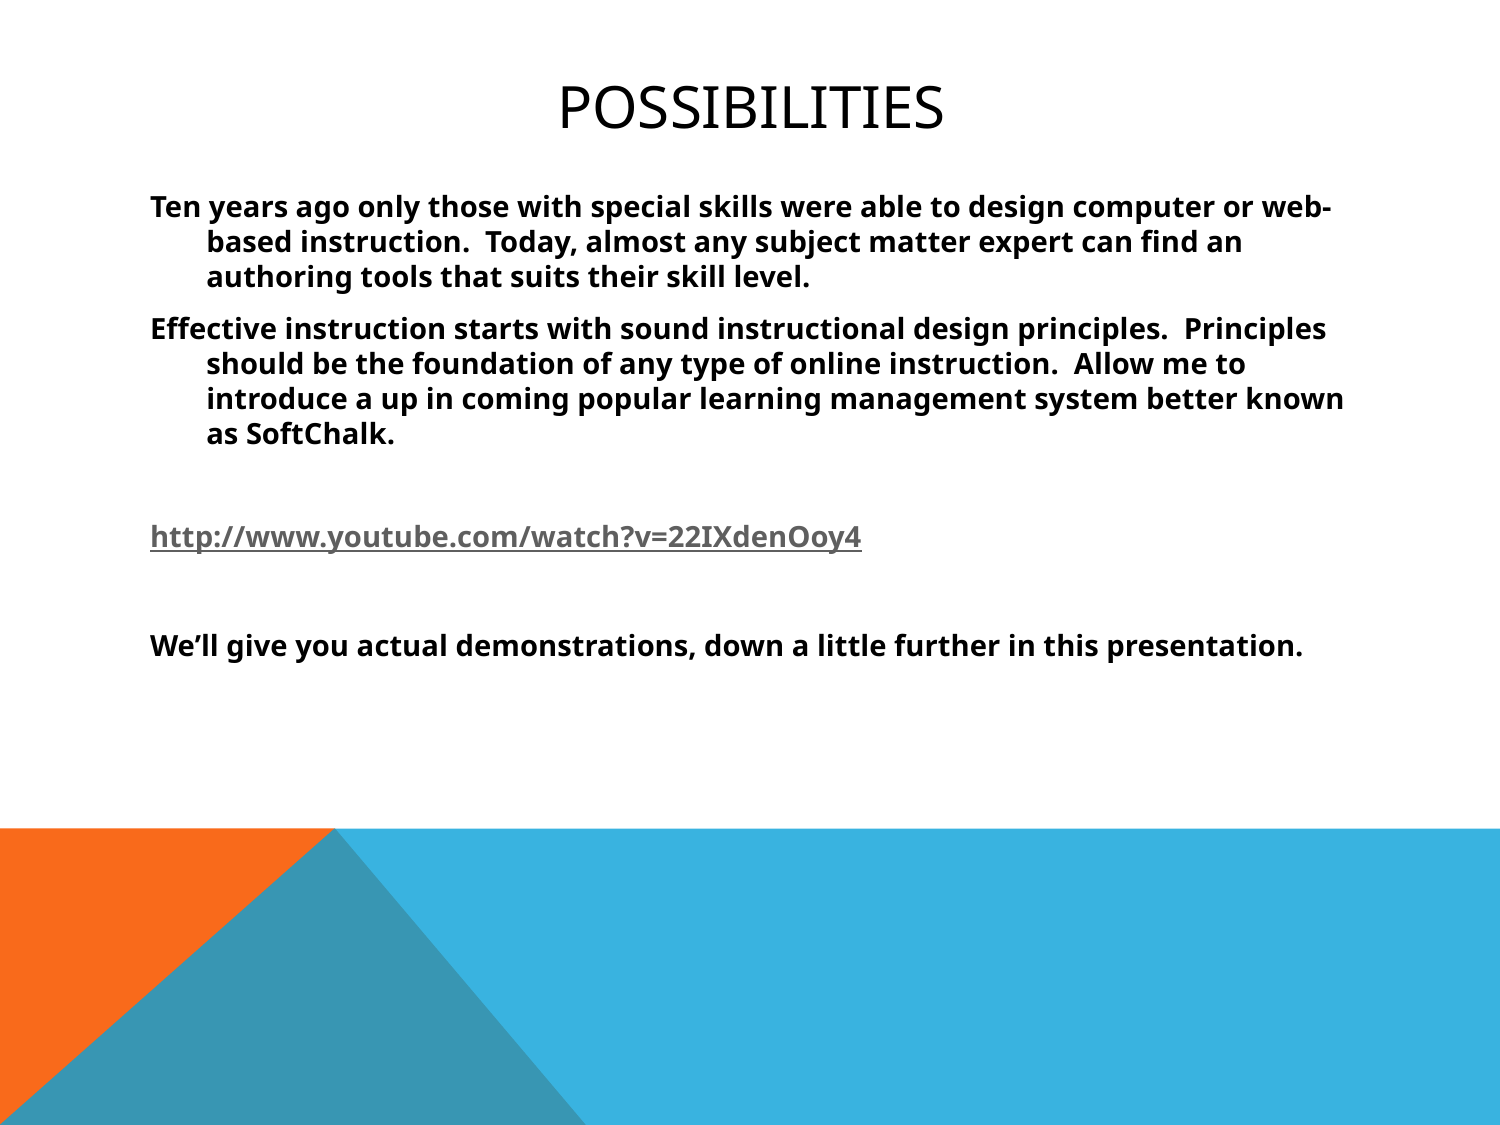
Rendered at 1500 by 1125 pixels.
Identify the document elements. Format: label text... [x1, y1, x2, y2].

list Ten years ago only those with special skills were able to design computer or web-based instruction. Today, almost any subject matter expert can find an authoring tools that suits their skill level. Effective instruction starts with sound instructional design principles. Principles should be the foundation of any type of online instruction. Allow me to introduce a up in coming popular learning management system better known as SoftChalk. http://www.youtube.com/watch?v=22IXdenOoy4 We’ll give you actual demonstrations, down a little further in this presentation. [135, 180, 1369, 768]
title POSSIBILITIES [135, 60, 1369, 150]
